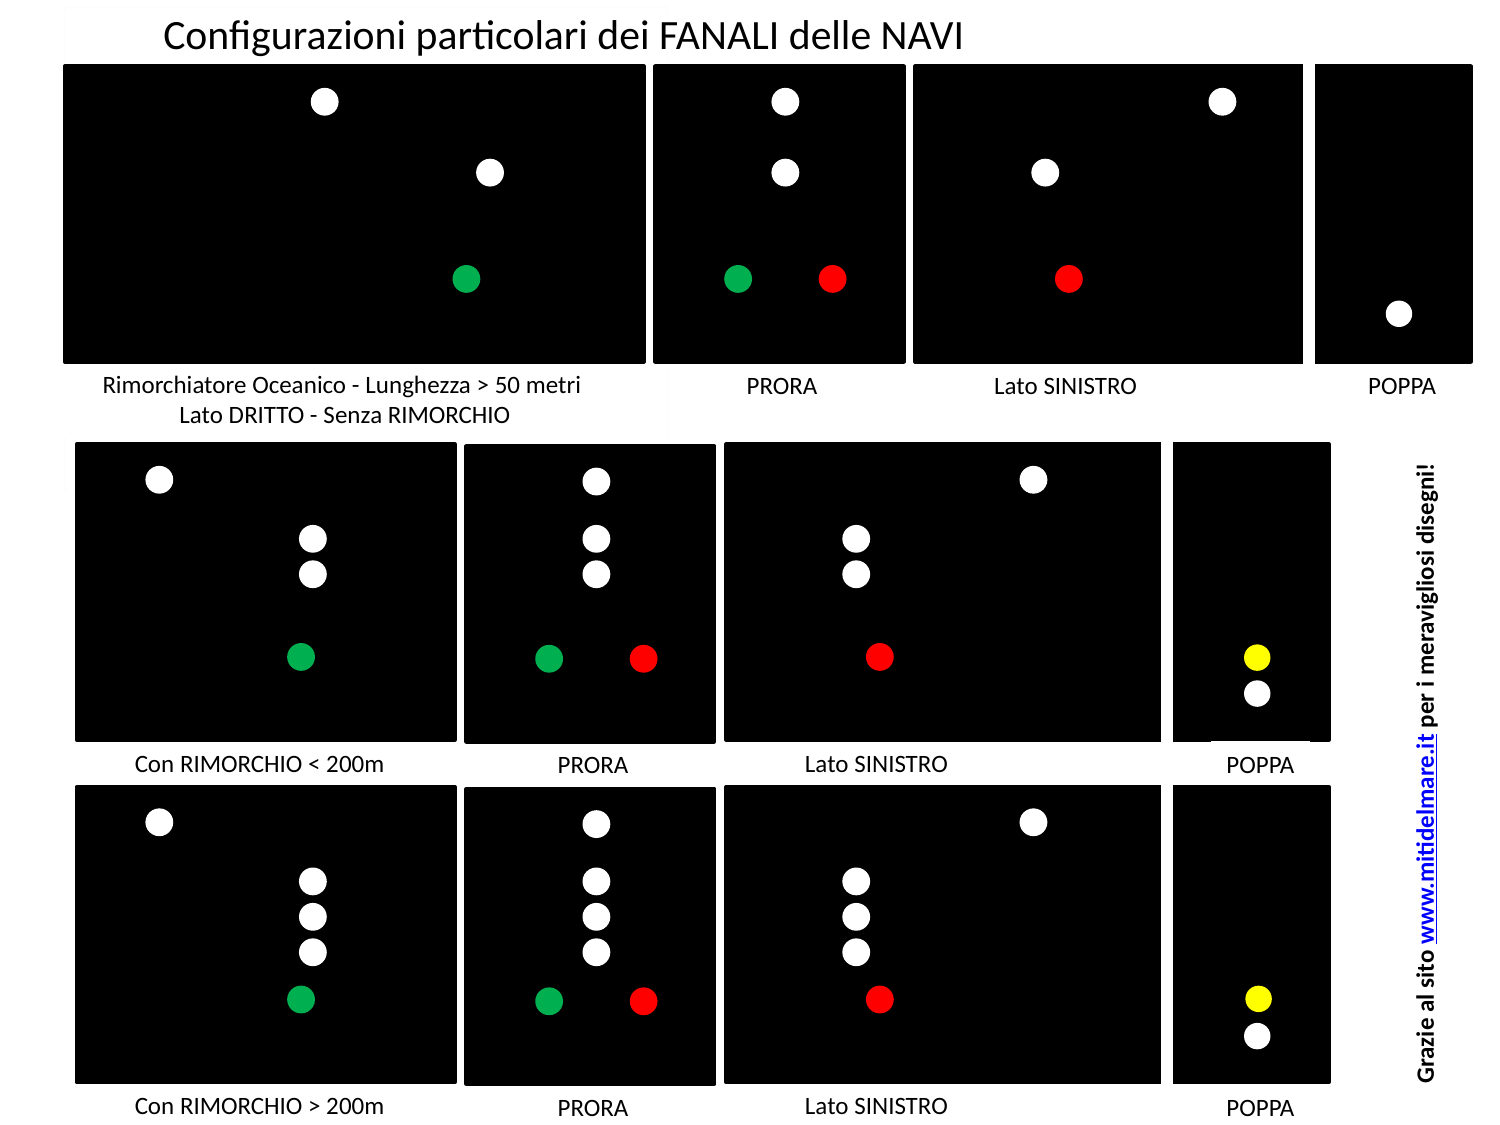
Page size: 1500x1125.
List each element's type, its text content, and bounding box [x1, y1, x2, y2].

text_box [818, 265, 847, 293]
text_box [913, 64, 1303, 364]
text_box [1244, 1022, 1271, 1050]
text_box [298, 938, 327, 967]
text_box [629, 987, 658, 1016]
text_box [64, 7, 668, 492]
text_box [1244, 680, 1271, 707]
text_box [1173, 442, 1331, 742]
text_box [865, 643, 894, 671]
text_box [842, 524, 871, 553]
text_box [145, 808, 174, 837]
text_box Lato SINISTRO [790, 1084, 963, 1125]
text_box [842, 560, 871, 589]
text_box [287, 985, 315, 1014]
text_box Con RIMORCHIO < 200m [64, 739, 455, 785]
text_box [842, 902, 871, 931]
text_box [582, 524, 611, 553]
text_box [535, 987, 564, 1016]
text_box Configurazioni particolari dei FANALI delle NAVI [0, 0, 1128, 65]
text_box [1315, 64, 1473, 364]
text_box [582, 867, 611, 896]
text_box [464, 787, 716, 1086]
text_box [75, 785, 457, 1084]
text_box [771, 87, 800, 116]
text_box [1031, 158, 1060, 187]
text_box [1208, 87, 1237, 116]
text_box [672, 64, 906, 364]
text_box [298, 560, 327, 589]
text_box [287, 643, 315, 671]
text_box [1019, 465, 1048, 494]
text_box [298, 902, 327, 931]
text_box [771, 158, 800, 187]
text_box PRORA [542, 744, 644, 787]
text_box [464, 444, 716, 744]
text_box [1161, 775, 1173, 1110]
text_box [1385, 300, 1413, 327]
text_box [582, 560, 611, 589]
text_box [865, 985, 894, 1014]
text_box [1245, 985, 1272, 1013]
text_box [1173, 785, 1331, 1084]
text_box [842, 867, 871, 896]
text_box PRORA [542, 1086, 644, 1125]
text_box [298, 524, 327, 553]
text_box [1161, 432, 1173, 767]
text_box Grazie al sito www.mitidelmare.it per i meravigliosi disegni! [1401, 447, 1447, 1099]
text_box [582, 938, 611, 967]
text_box PRORA [731, 364, 833, 407]
text_box [724, 442, 1161, 742]
text_box [298, 867, 327, 896]
text_box POPPA [1211, 1084, 1310, 1125]
text_box Lato SINISTRO [979, 364, 1152, 407]
text_box Con RIMORCHIO > 200m [64, 1082, 455, 1125]
text_box POPPA [1353, 364, 1451, 407]
text_box [724, 265, 753, 293]
text_box [842, 938, 871, 967]
text_box [75, 499, 457, 742]
text_box Lato SINISTRO [790, 742, 963, 785]
text_box POPPA [1211, 741, 1310, 785]
text_box [1244, 644, 1271, 671]
text_box [1019, 808, 1048, 837]
text_box [582, 902, 611, 931]
text_box [535, 644, 564, 673]
text_box [582, 810, 611, 839]
text_box [629, 644, 658, 673]
text_box [1055, 265, 1083, 293]
text_box [724, 785, 1161, 1084]
text_box [1303, 52, 1315, 387]
